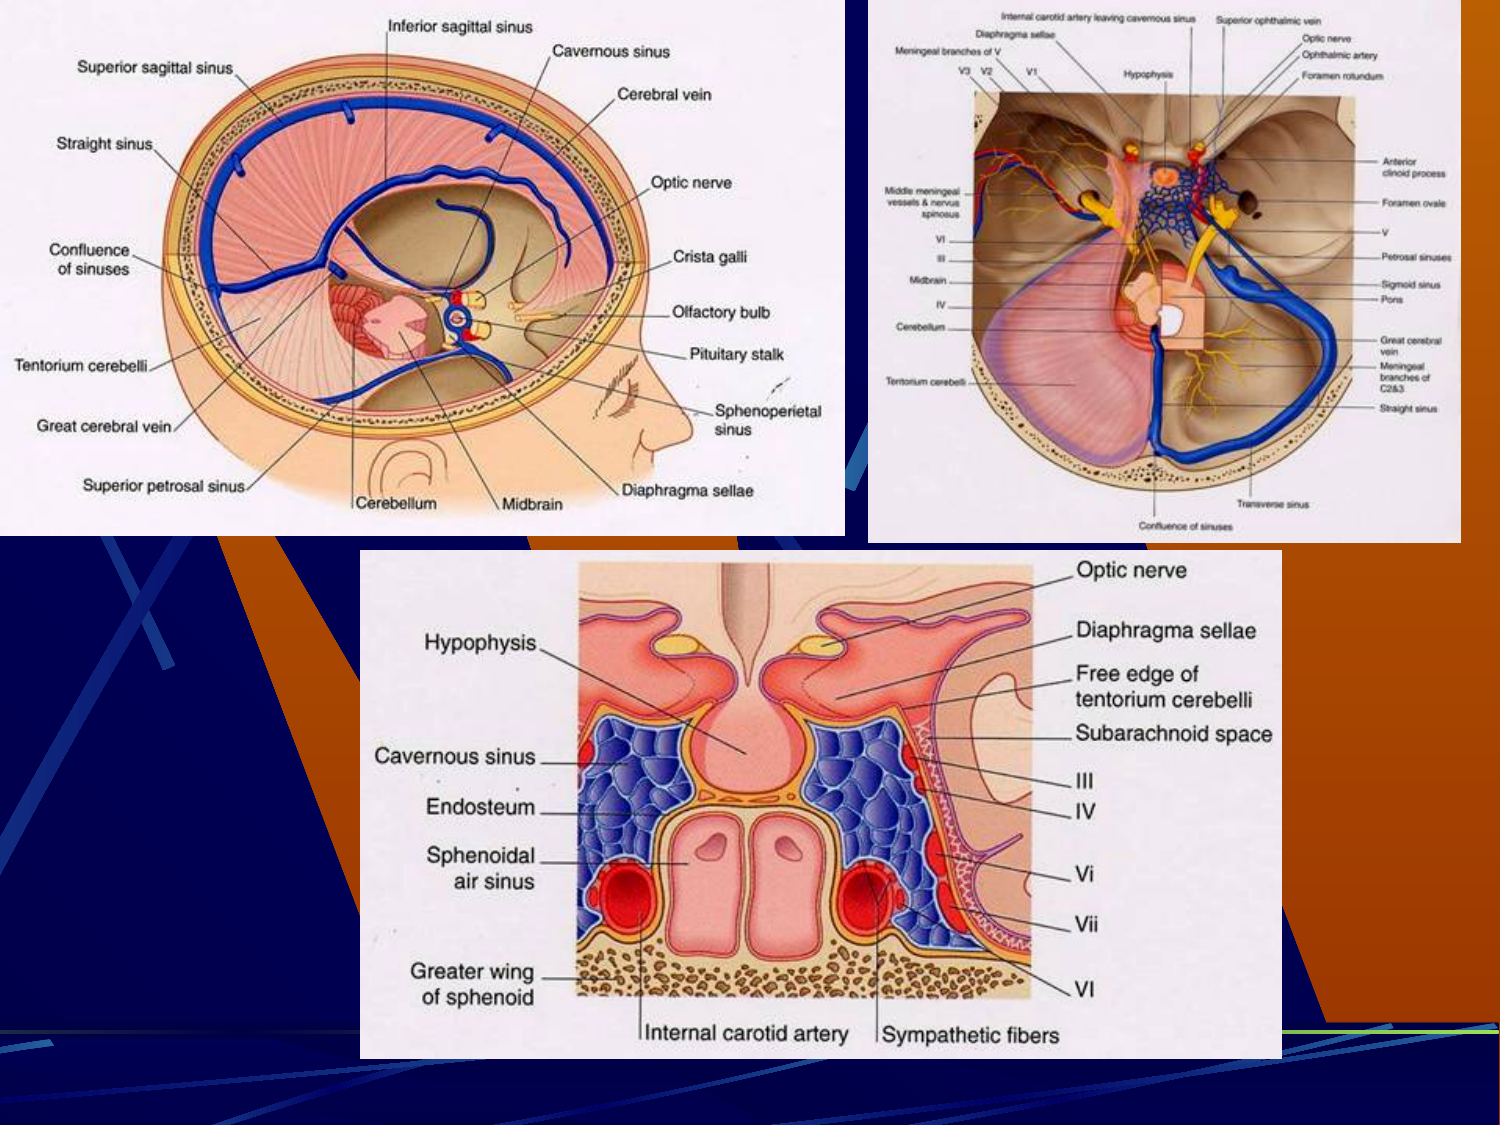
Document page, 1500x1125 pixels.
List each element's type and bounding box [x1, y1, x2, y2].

picture [868, 0, 1461, 543]
picture [360, 550, 1282, 1059]
picture [0, 0, 845, 536]
